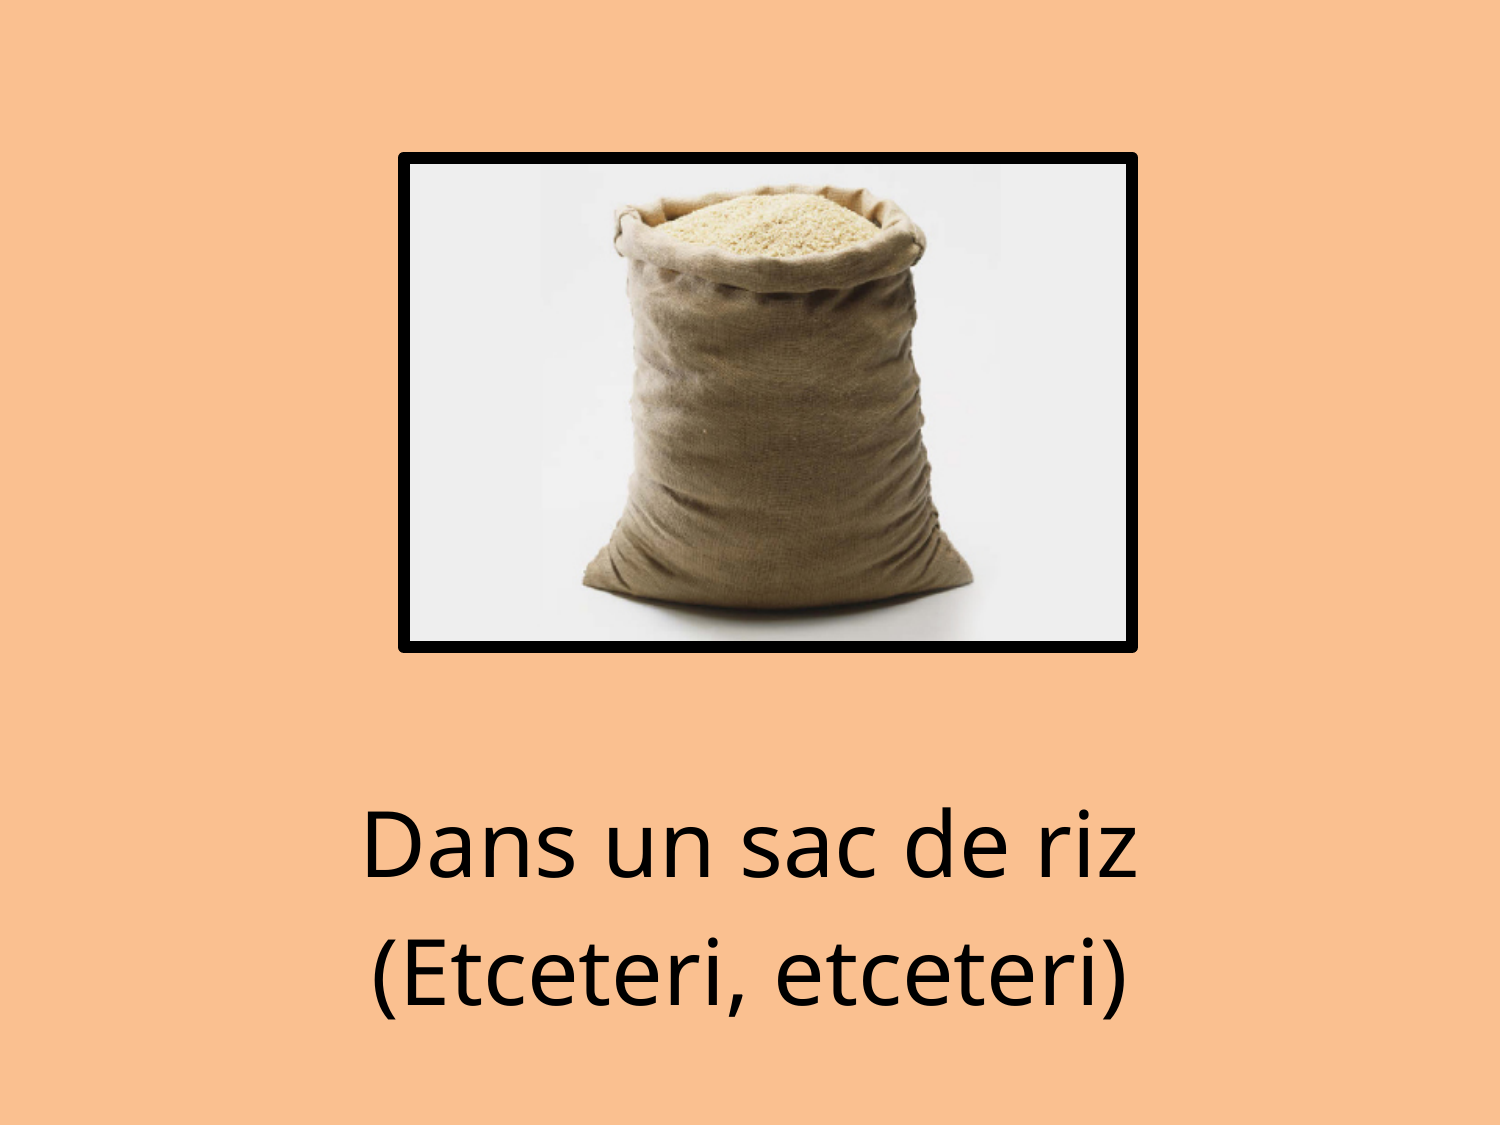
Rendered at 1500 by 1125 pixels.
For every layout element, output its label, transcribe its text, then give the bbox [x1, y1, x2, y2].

picture [409, 163, 1126, 641]
list Dans un sac de riz (Etceteri, etceteri) [75, 778, 1425, 1067]
